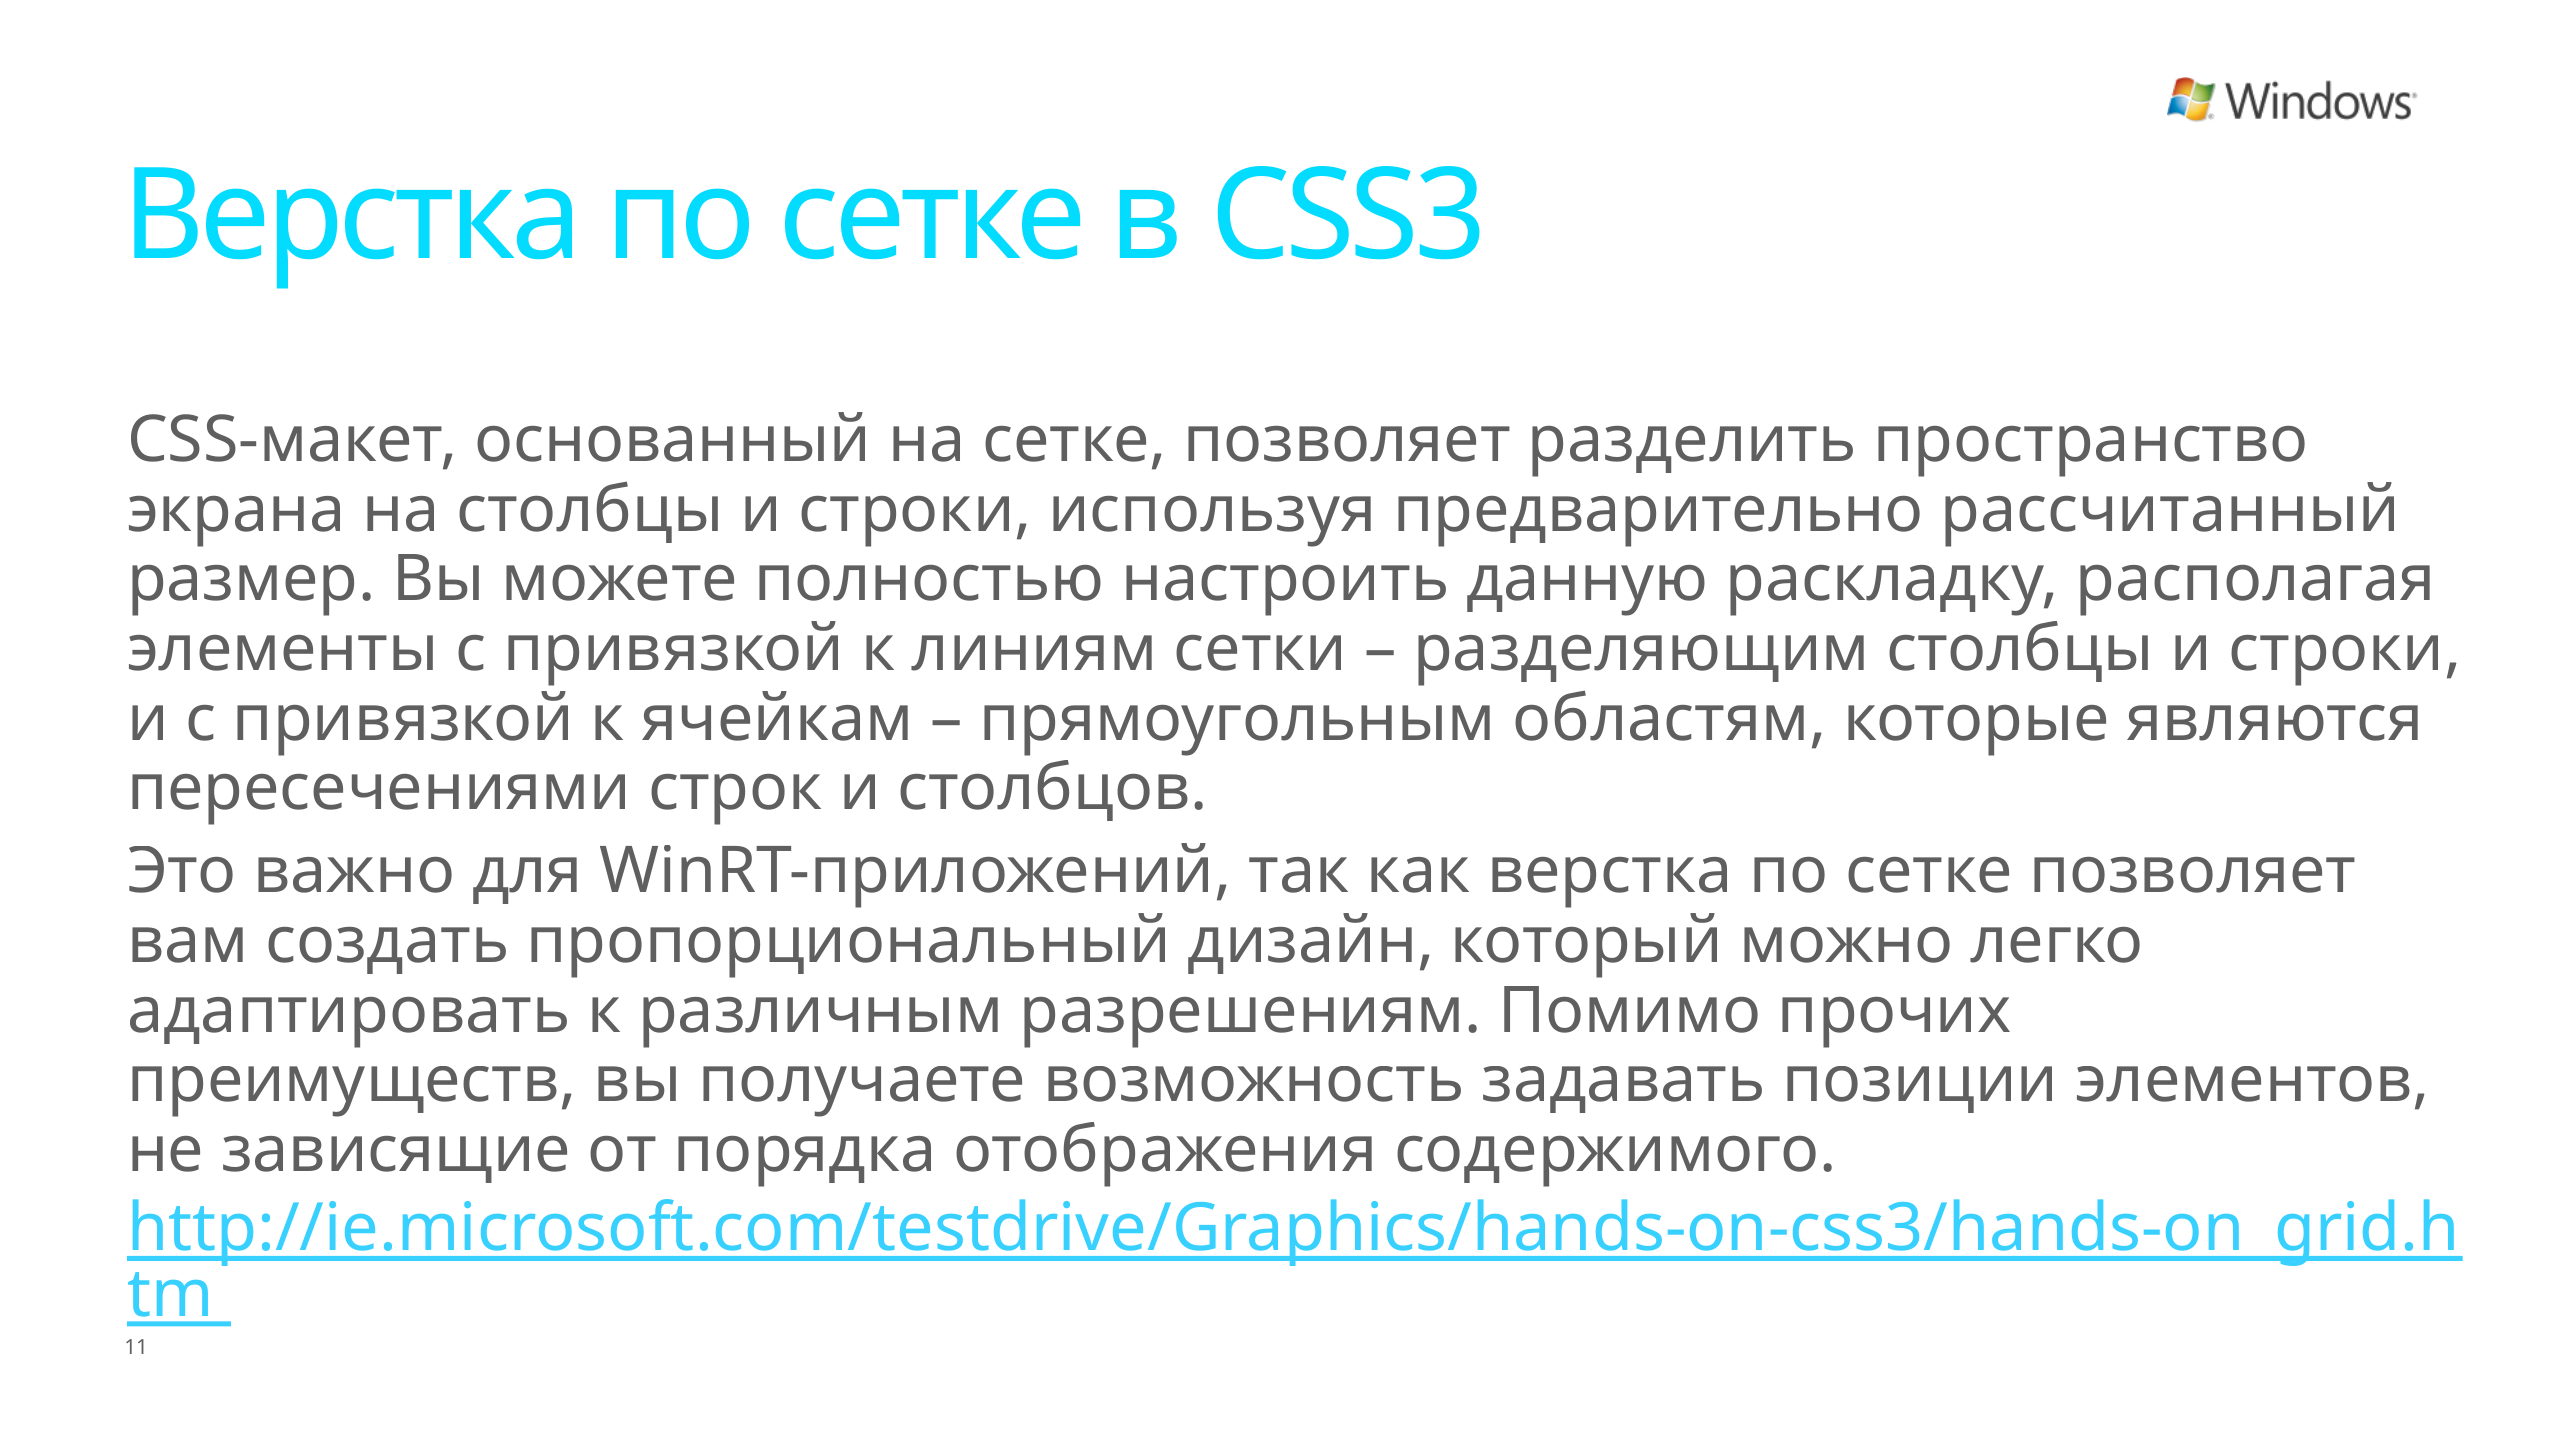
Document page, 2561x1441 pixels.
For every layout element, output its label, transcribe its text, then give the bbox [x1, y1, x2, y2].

list CSS-макет, основанный на сетке, позволяет разделить пространство экрана на столбцы и строки, используя предварительно рассчитанный размер. Вы можете полностью настроить данную раскладку, располагая элементы с привязкой к линиям сетки – разделяющим столбцы и строки, и с привязкой к ячейкам – прямоугольным областям, которые являются пересечениями строк и столбцов. Это важно для WinRT-приложений, так как верстка по сетке позволяет вам создать пропорциональный дизайн, который можно легко адаптировать к различным разрешениям. Помимо прочих преимуществ, вы получаете возможность задавать позиции элементов, не зависящие от порядка отображения содержимого. http://ie.microsoft.com/testdrive/Graphics/hands-on-css3/hands-on_grid.htm [127, 405, 2470, 1272]
title Верстка по сетке в CSS3 [122, 48, 2465, 286]
